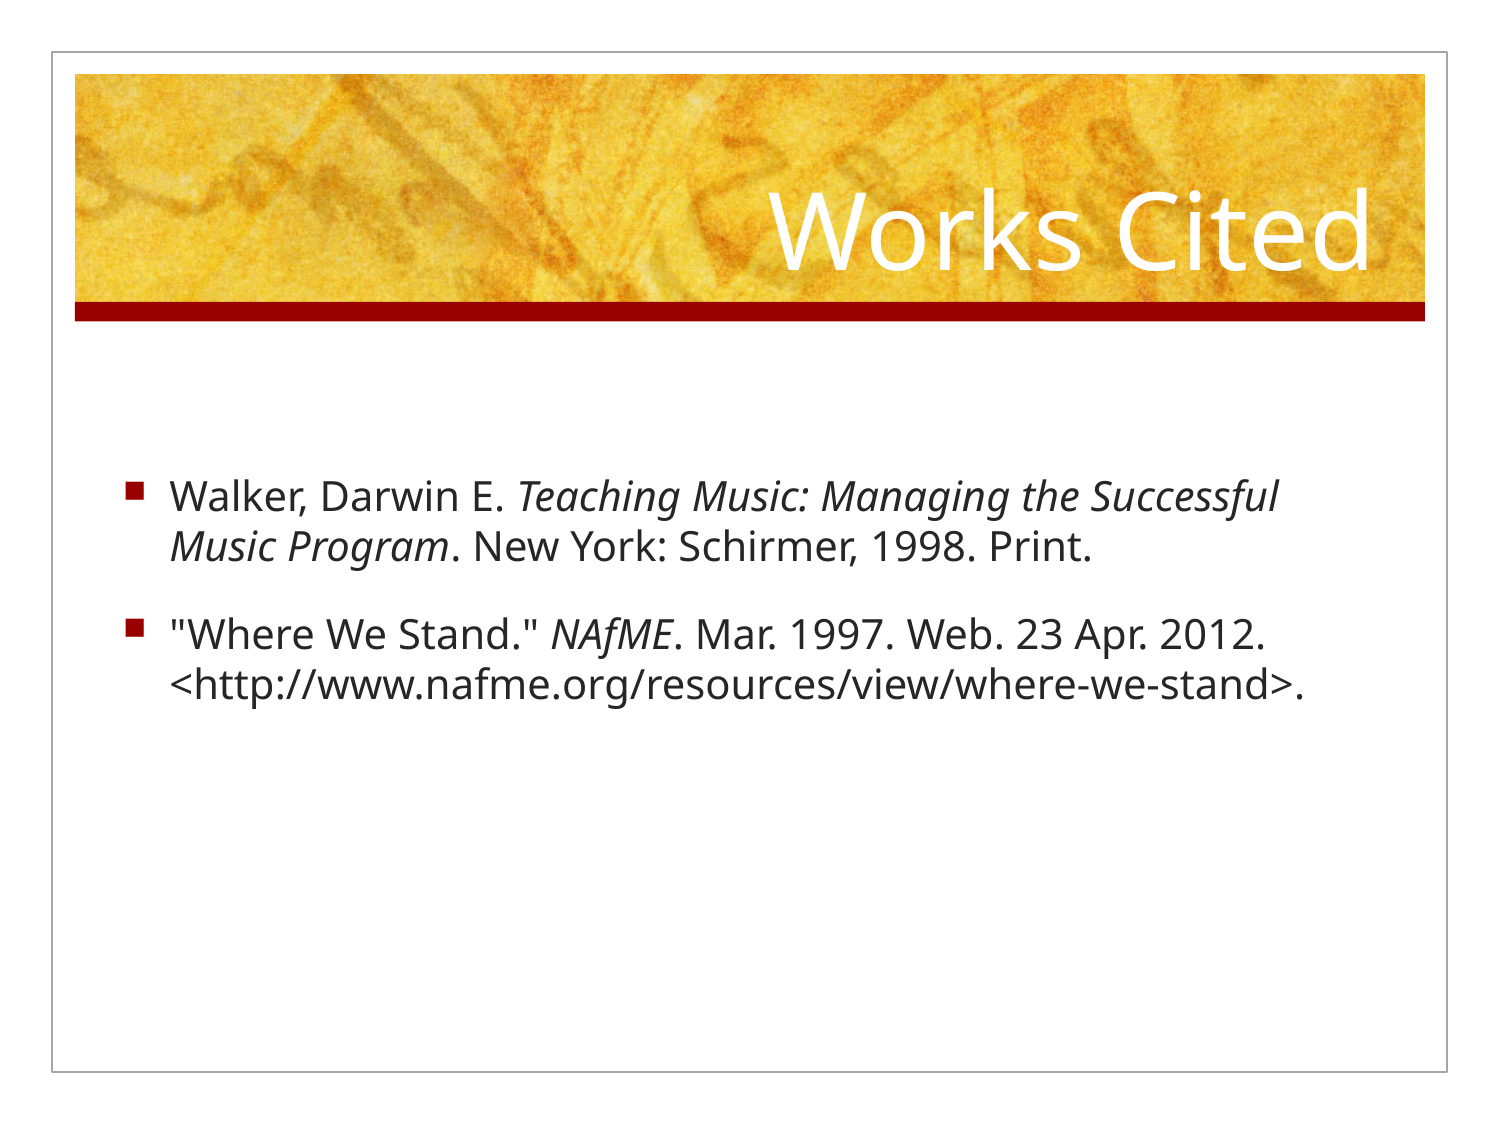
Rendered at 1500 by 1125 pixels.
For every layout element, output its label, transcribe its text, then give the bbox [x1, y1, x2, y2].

title Works Cited [108, 74, 1392, 292]
picture [75, 74, 1425, 301]
list Walker, Darwin E. Teaching Music: Managing the Successful Music Program. New York: Schirmer, 1998. Print. "Where We Stand." NAfME. Mar. 1997. Web. 23 Apr. 2012. <http://www.nafme.org/resources/view/where-we-stand>. [108, 375, 1392, 1005]
